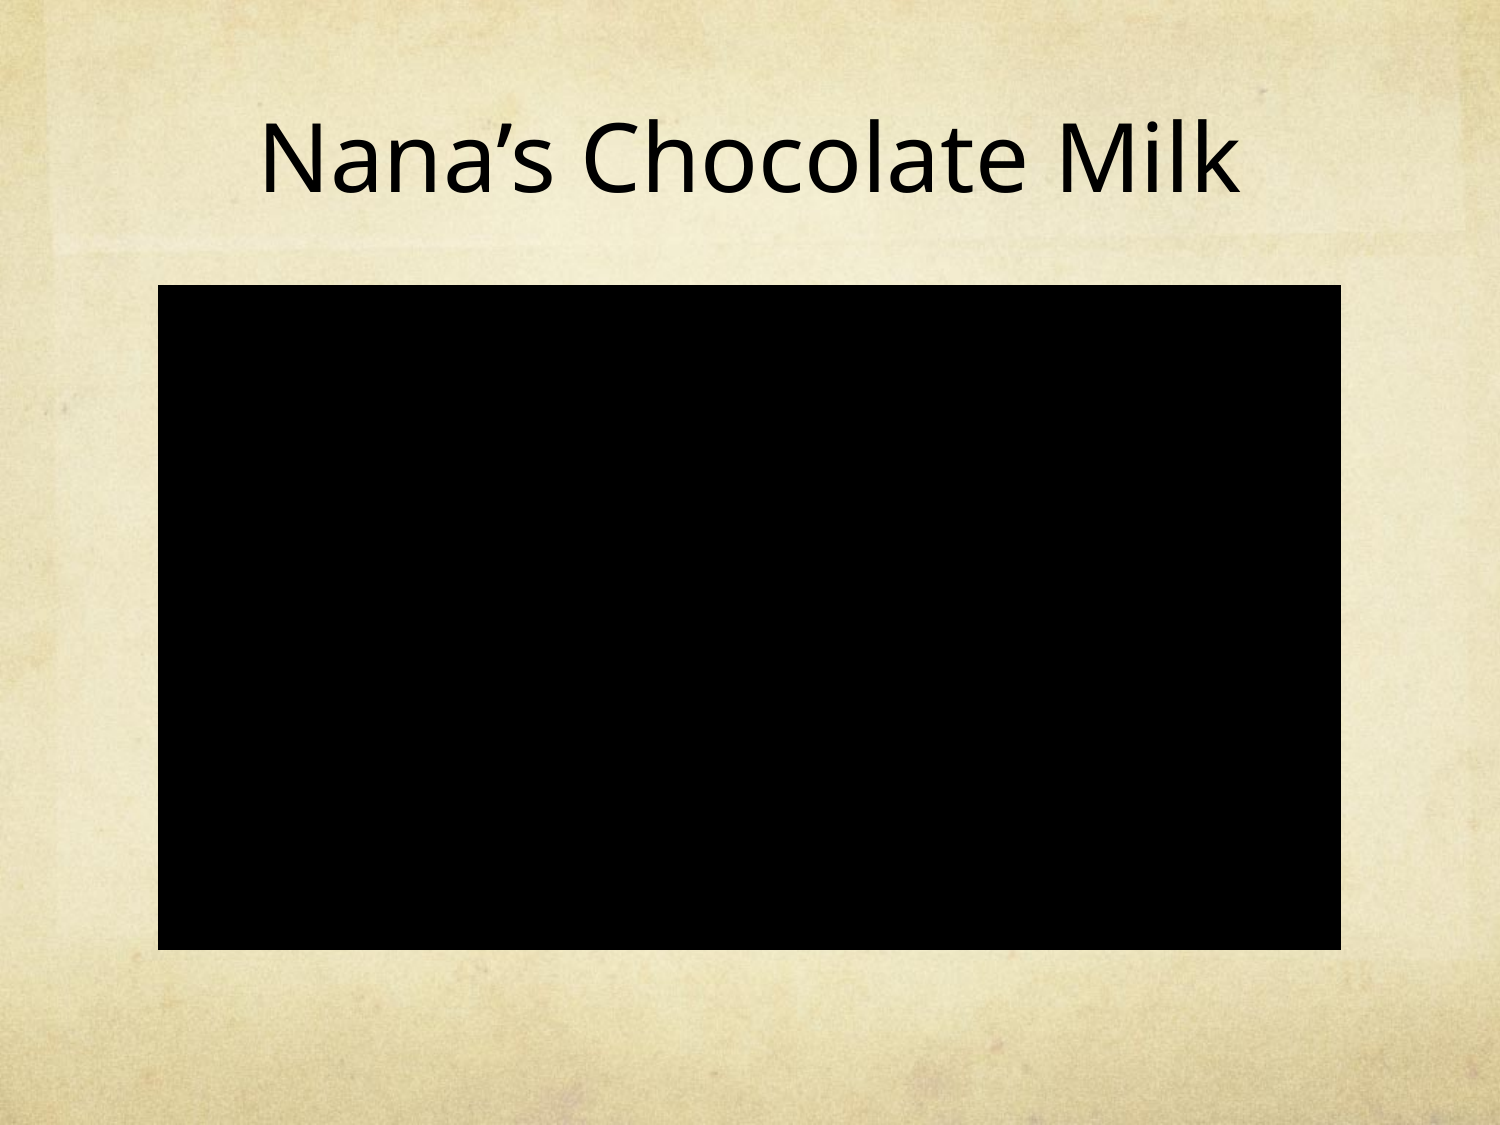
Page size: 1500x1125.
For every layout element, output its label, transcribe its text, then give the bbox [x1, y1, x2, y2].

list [157, 284, 1343, 951]
title Nana’s Chocolate Milk [150, 82, 1350, 225]
picture [0, 0, 1500, 1125]
